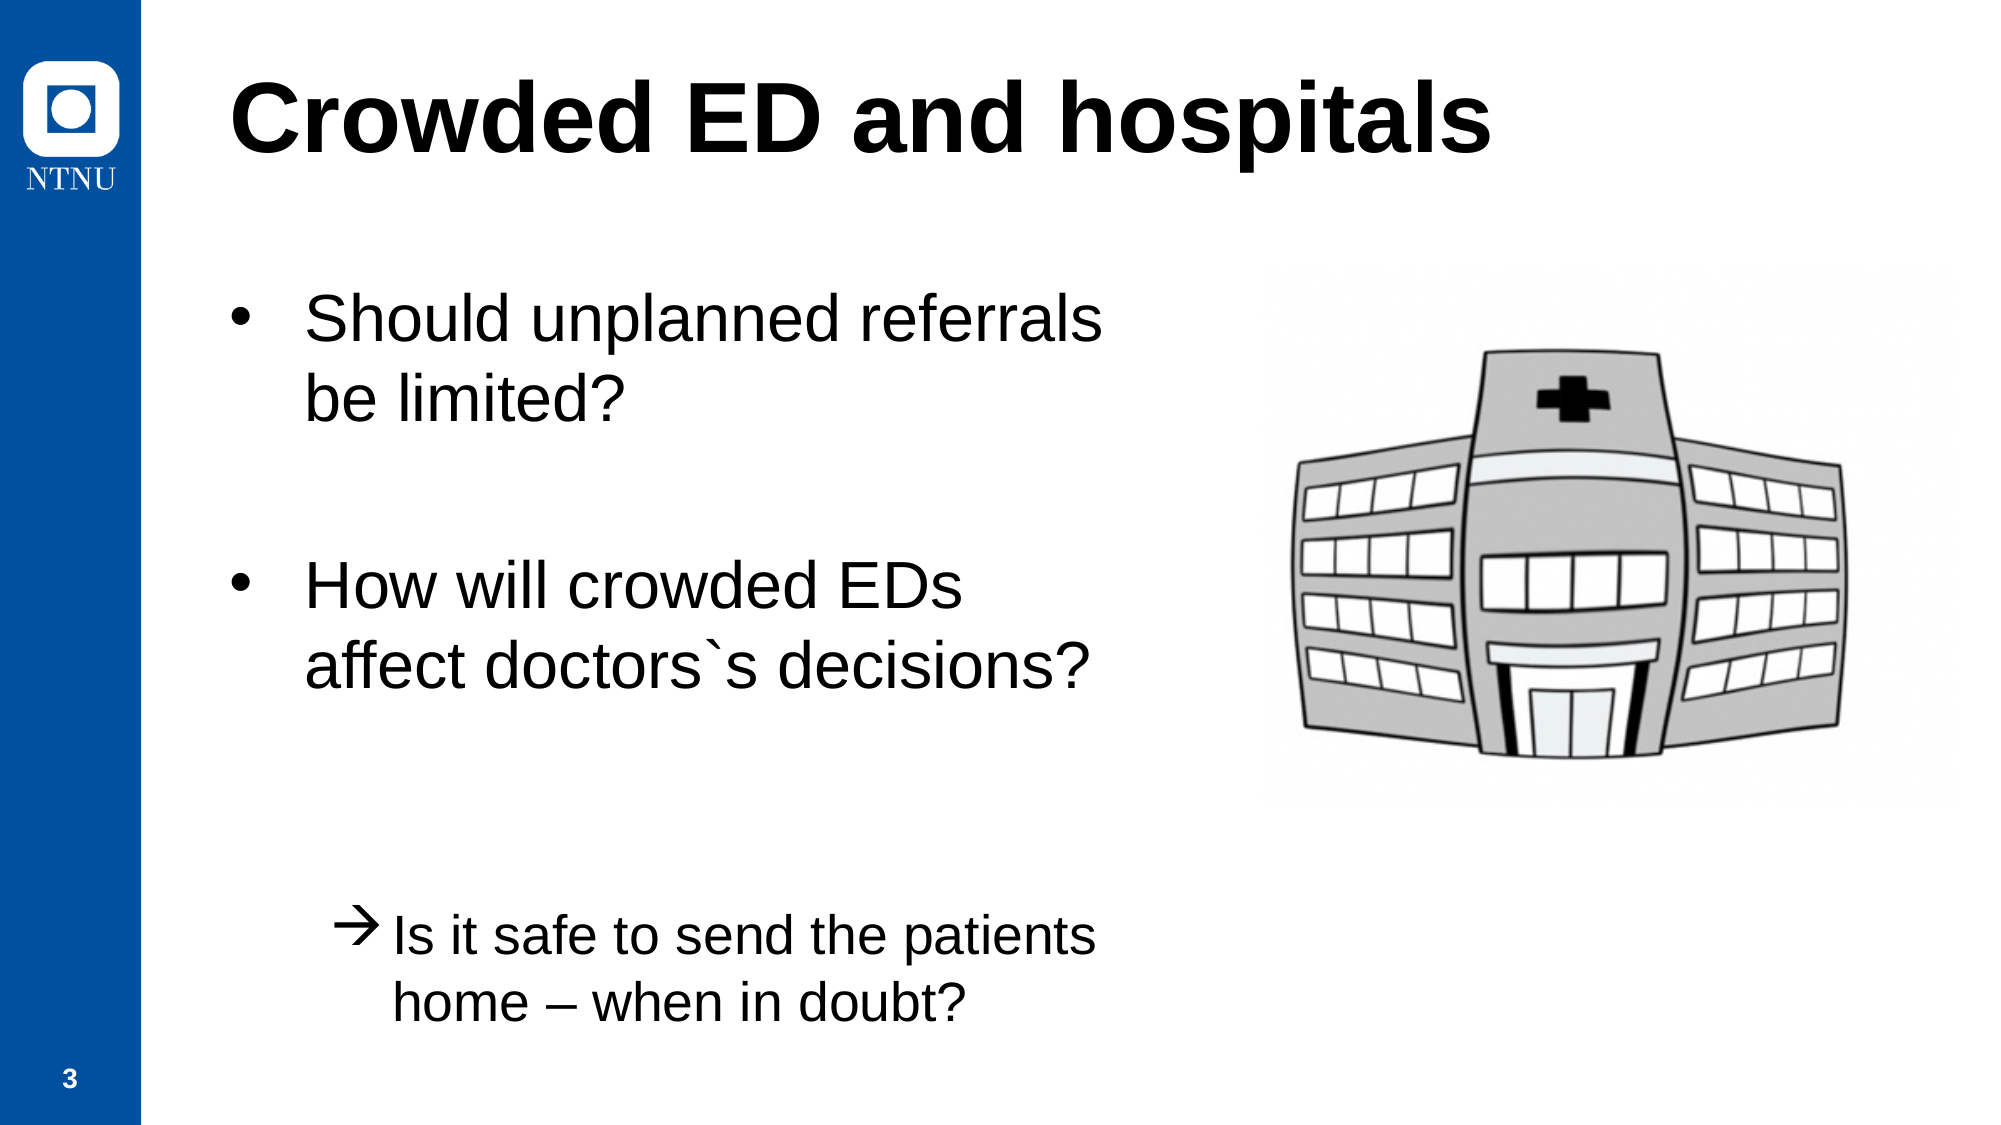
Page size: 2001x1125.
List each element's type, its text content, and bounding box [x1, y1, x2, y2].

list Should unplanned referrals be limited? How will crowded EDs affect doctors`s decisions? Is it safe to send the patients home – when in doubt? [214, 267, 1125, 1115]
picture [0, 0, 142, 1125]
picture [1262, 267, 1959, 810]
title Crowded ED and hospitals [214, 45, 1895, 187]
